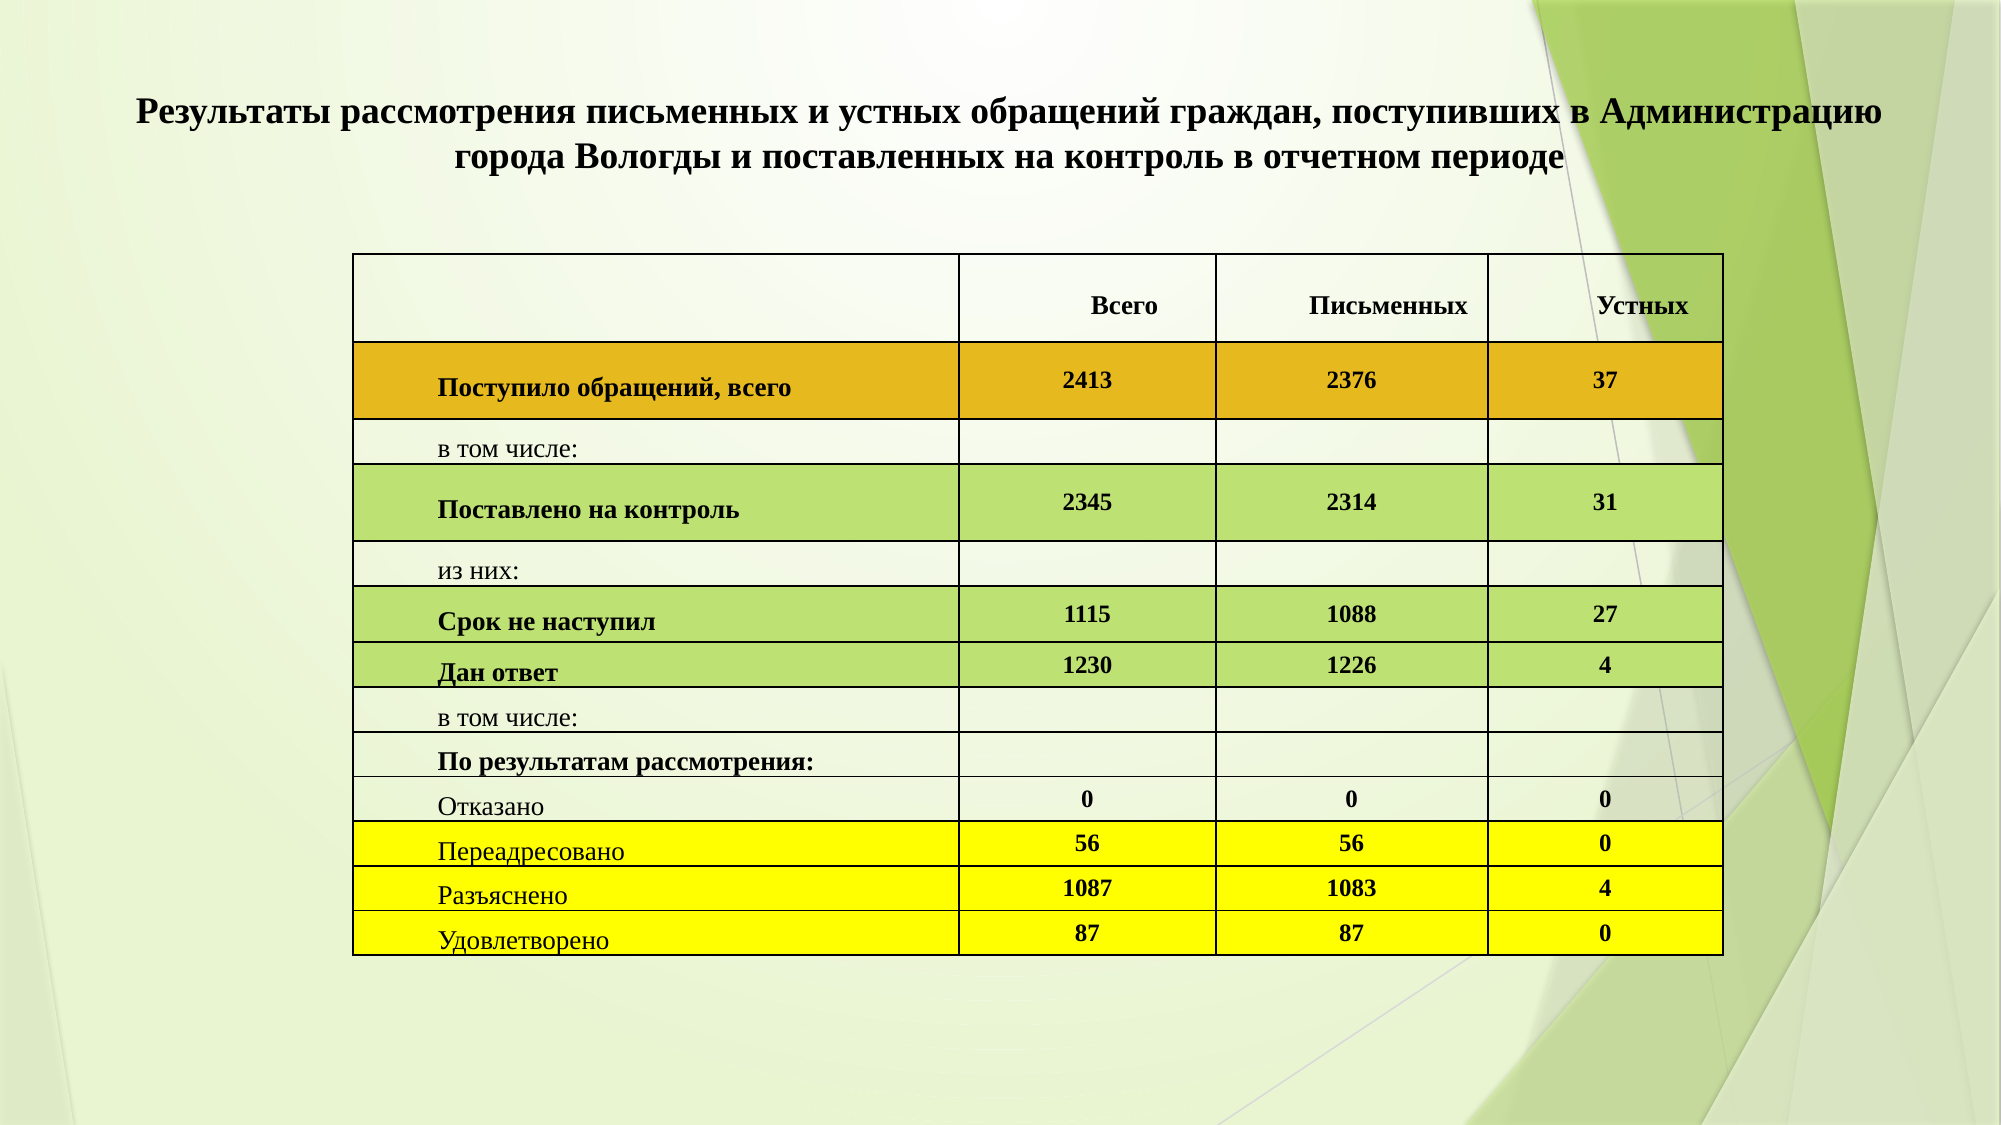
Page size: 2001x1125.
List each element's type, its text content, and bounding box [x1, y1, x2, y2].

table_cell 4 [1489, 867, 1722, 910]
table_cell 0 [1489, 822, 1722, 865]
table_cell [1217, 733, 1487, 776]
table_cell 56 [960, 822, 1215, 865]
table_cell Удовлетворено [354, 911, 958, 954]
table_cell [1217, 542, 1487, 585]
title Результаты рассмотрения письменных и устных обращений граждан, поступивших в Администрацию города Вологды и поставленных на контроль в отчетном периоде [118, 78, 1902, 225]
table_cell 2314 [1217, 465, 1487, 540]
table_cell По результатам рассмотрения: [354, 733, 958, 776]
table_cell 4 [1489, 643, 1722, 686]
table_cell 27 [1489, 587, 1722, 641]
table_cell 0 [1489, 911, 1722, 954]
table_cell Поступило обращений, всего [354, 343, 958, 418]
table_cell 0 [960, 777, 1215, 820]
table_cell 56 [1217, 822, 1487, 865]
table_cell в том числе: [354, 420, 958, 463]
table_cell [1217, 420, 1487, 463]
table_cell из них: [354, 542, 958, 585]
table_cell в том числе: [354, 688, 958, 731]
table_cell Поставлено на контроль [354, 465, 958, 540]
table_cell [1489, 733, 1722, 776]
table_cell 2345 [960, 465, 1215, 540]
table_cell 1226 [1217, 643, 1487, 686]
table_cell 1230 [960, 643, 1215, 686]
table_header [354, 255, 958, 341]
table_cell 87 [960, 911, 1215, 954]
table_header Письменных [1217, 255, 1487, 341]
table_cell 1088 [1217, 587, 1487, 641]
table_cell [1489, 688, 1722, 731]
table_cell 1087 [960, 867, 1215, 910]
table_cell 2413 [960, 343, 1215, 418]
table_cell 87 [1217, 911, 1487, 954]
table_cell Срок не наступил [354, 587, 958, 641]
table_cell [960, 420, 1215, 463]
table_cell 1083 [1217, 867, 1487, 910]
table_cell 0 [1489, 777, 1722, 820]
table_cell [1217, 688, 1487, 731]
table_cell 31 [1489, 465, 1722, 540]
table_cell [1489, 542, 1722, 585]
table_cell Переадресовано [354, 822, 958, 865]
table_header Всего [960, 255, 1215, 341]
table_cell 1115 [960, 587, 1215, 641]
table_cell Дан ответ [354, 643, 958, 686]
table_cell 2376 [1217, 343, 1487, 418]
table_cell [960, 542, 1215, 585]
table_cell [1489, 420, 1722, 463]
table_cell 37 [1489, 343, 1722, 418]
table_cell [960, 733, 1215, 776]
table_header Устных [1489, 255, 1722, 341]
table_cell Отказано [354, 777, 958, 820]
table_cell [960, 688, 1215, 731]
table_cell 0 [1217, 777, 1487, 820]
table_cell Разъяснено [354, 867, 958, 910]
